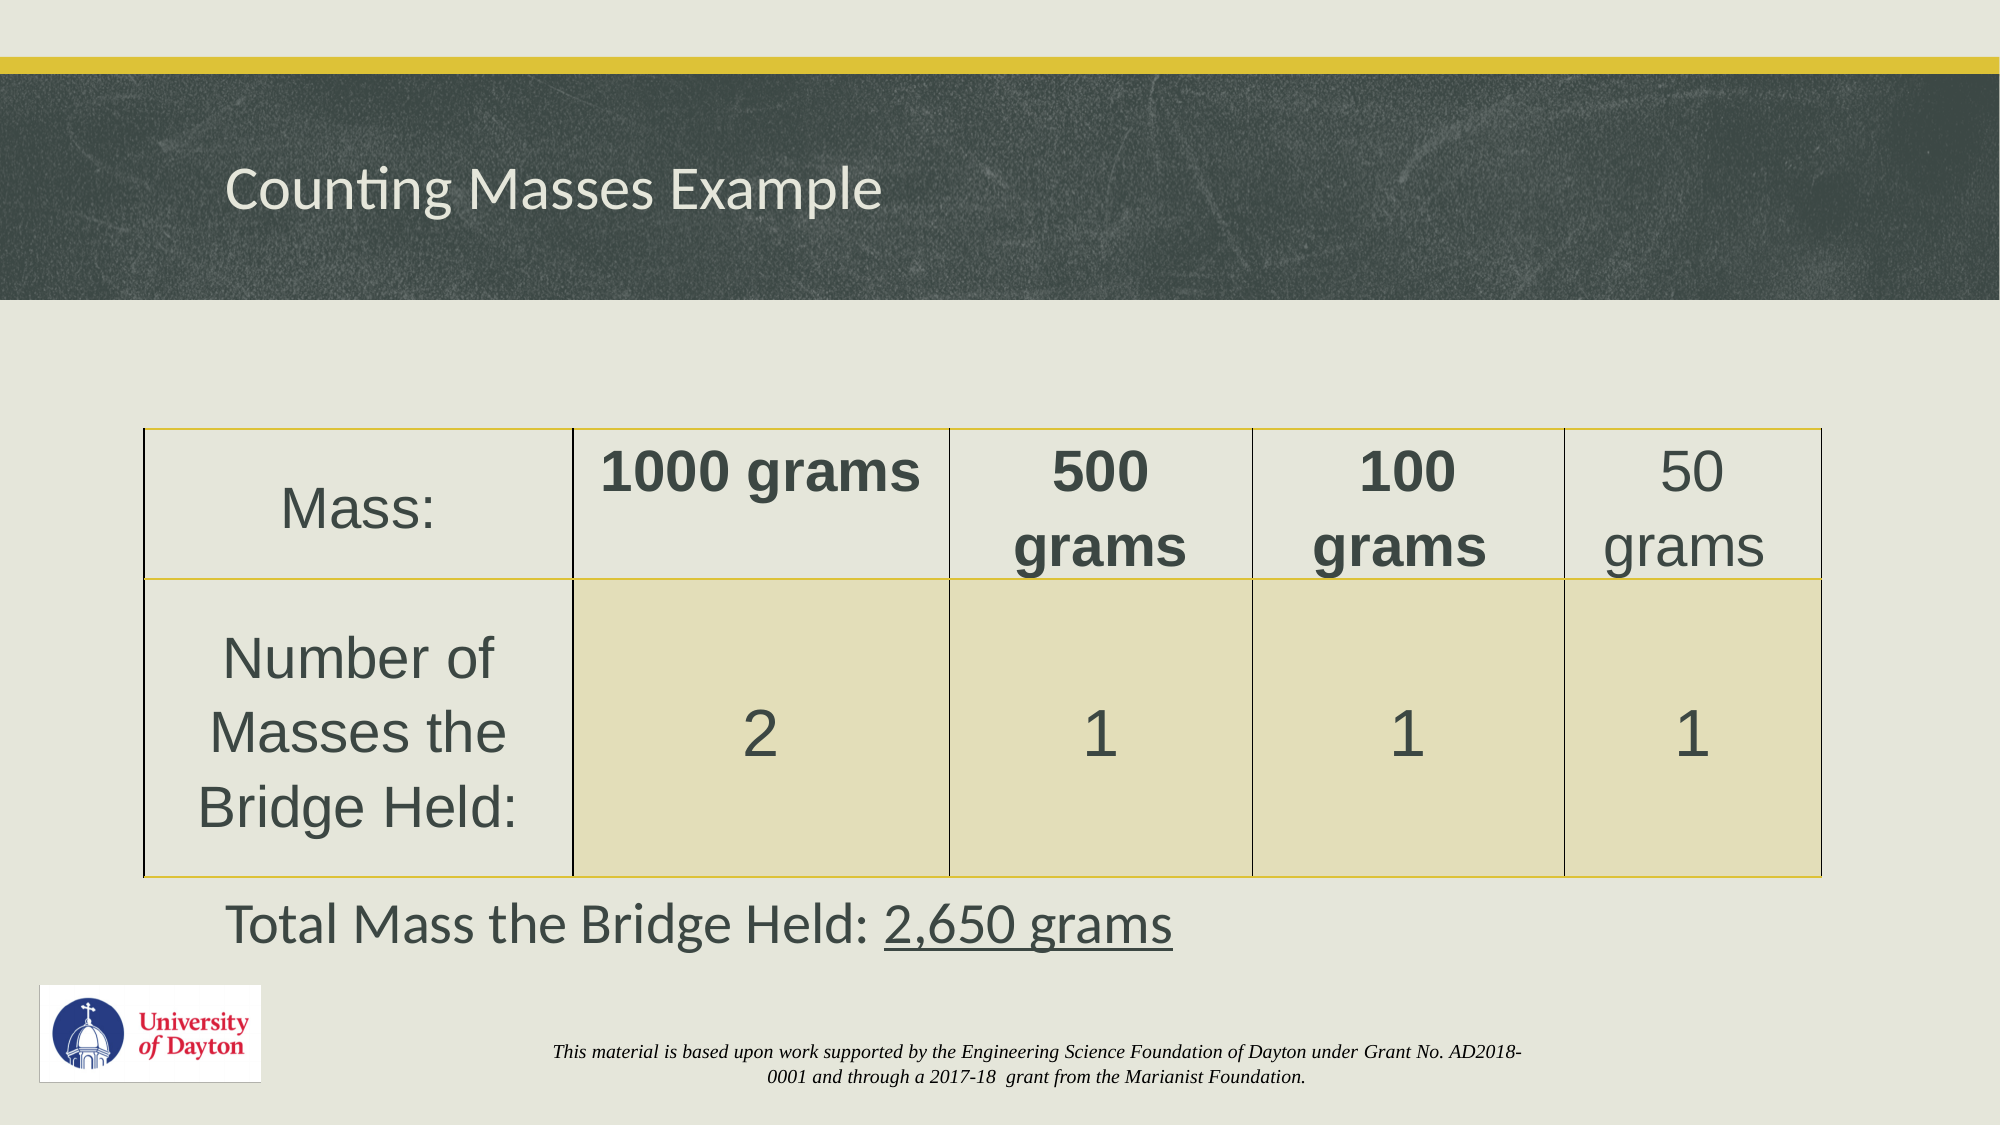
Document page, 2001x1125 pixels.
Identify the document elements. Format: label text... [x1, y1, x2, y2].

table_cell 1 [950, 580, 1252, 876]
title Counting Masses Example [210, 76, 1790, 300]
table_header 1000 grams [574, 430, 949, 578]
table_cell 1 [1253, 580, 1564, 876]
picture [0, 74, 2000, 300]
table_header Mass: [145, 430, 572, 578]
picture [0, 839, 301, 1125]
table_cell Number of Masses the Bridge Held: [145, 580, 572, 876]
table_header 500 grams [950, 430, 1252, 578]
table_cell 1 [1565, 580, 1821, 876]
table_header 50 grams [1565, 430, 1821, 578]
text_box Total Mass the Bridge Held: 2,650 grams [304, 878, 1534, 964]
table_header 100 grams [1253, 430, 1564, 578]
table_cell 2 [574, 580, 949, 876]
